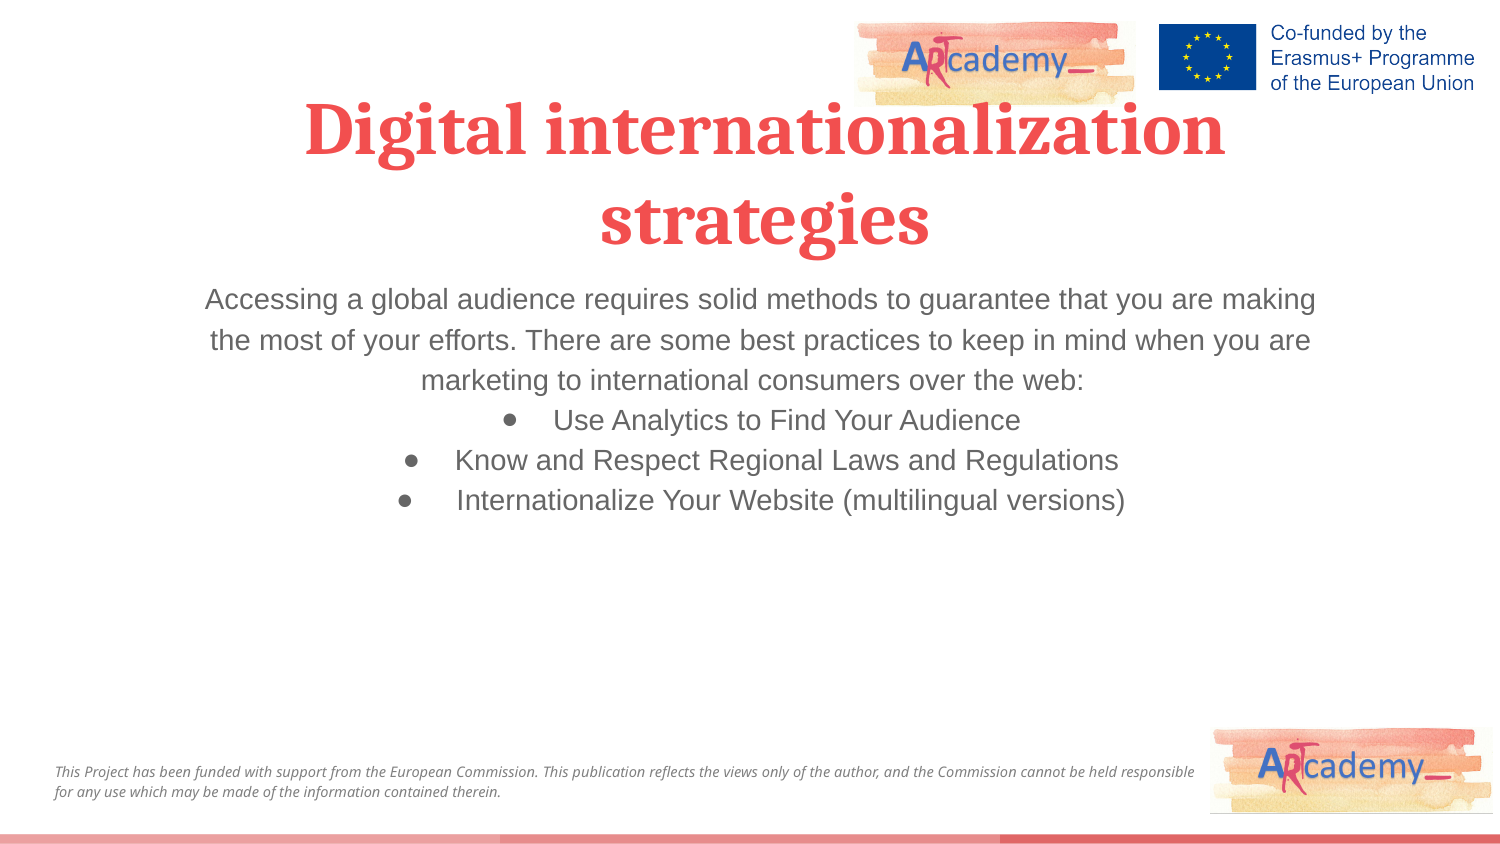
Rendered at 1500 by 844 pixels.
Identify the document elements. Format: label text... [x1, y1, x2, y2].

title Digital internationalization strategies [180, 157, 1352, 365]
picture [1158, 24, 1474, 94]
picture [854, 2, 1137, 138]
list Accessing a global audience requires solid methods to guarantee that you are making the most of your efforts. There are some best practices to keep in mind when you are marketing to international consumers over the web: Use Analytics to Find Your Audience Know and Respect Regional Laws and Regulations Internationalize Your Website (multilingual versions) [164, 260, 1336, 666]
text_box This Project has been funded with support from the European Commission. This publication reflects the views only of the author, and the Commission cannot be held responsible for any use which may be made of the information contained therein. [39, 754, 1205, 799]
picture [1210, 709, 1493, 844]
